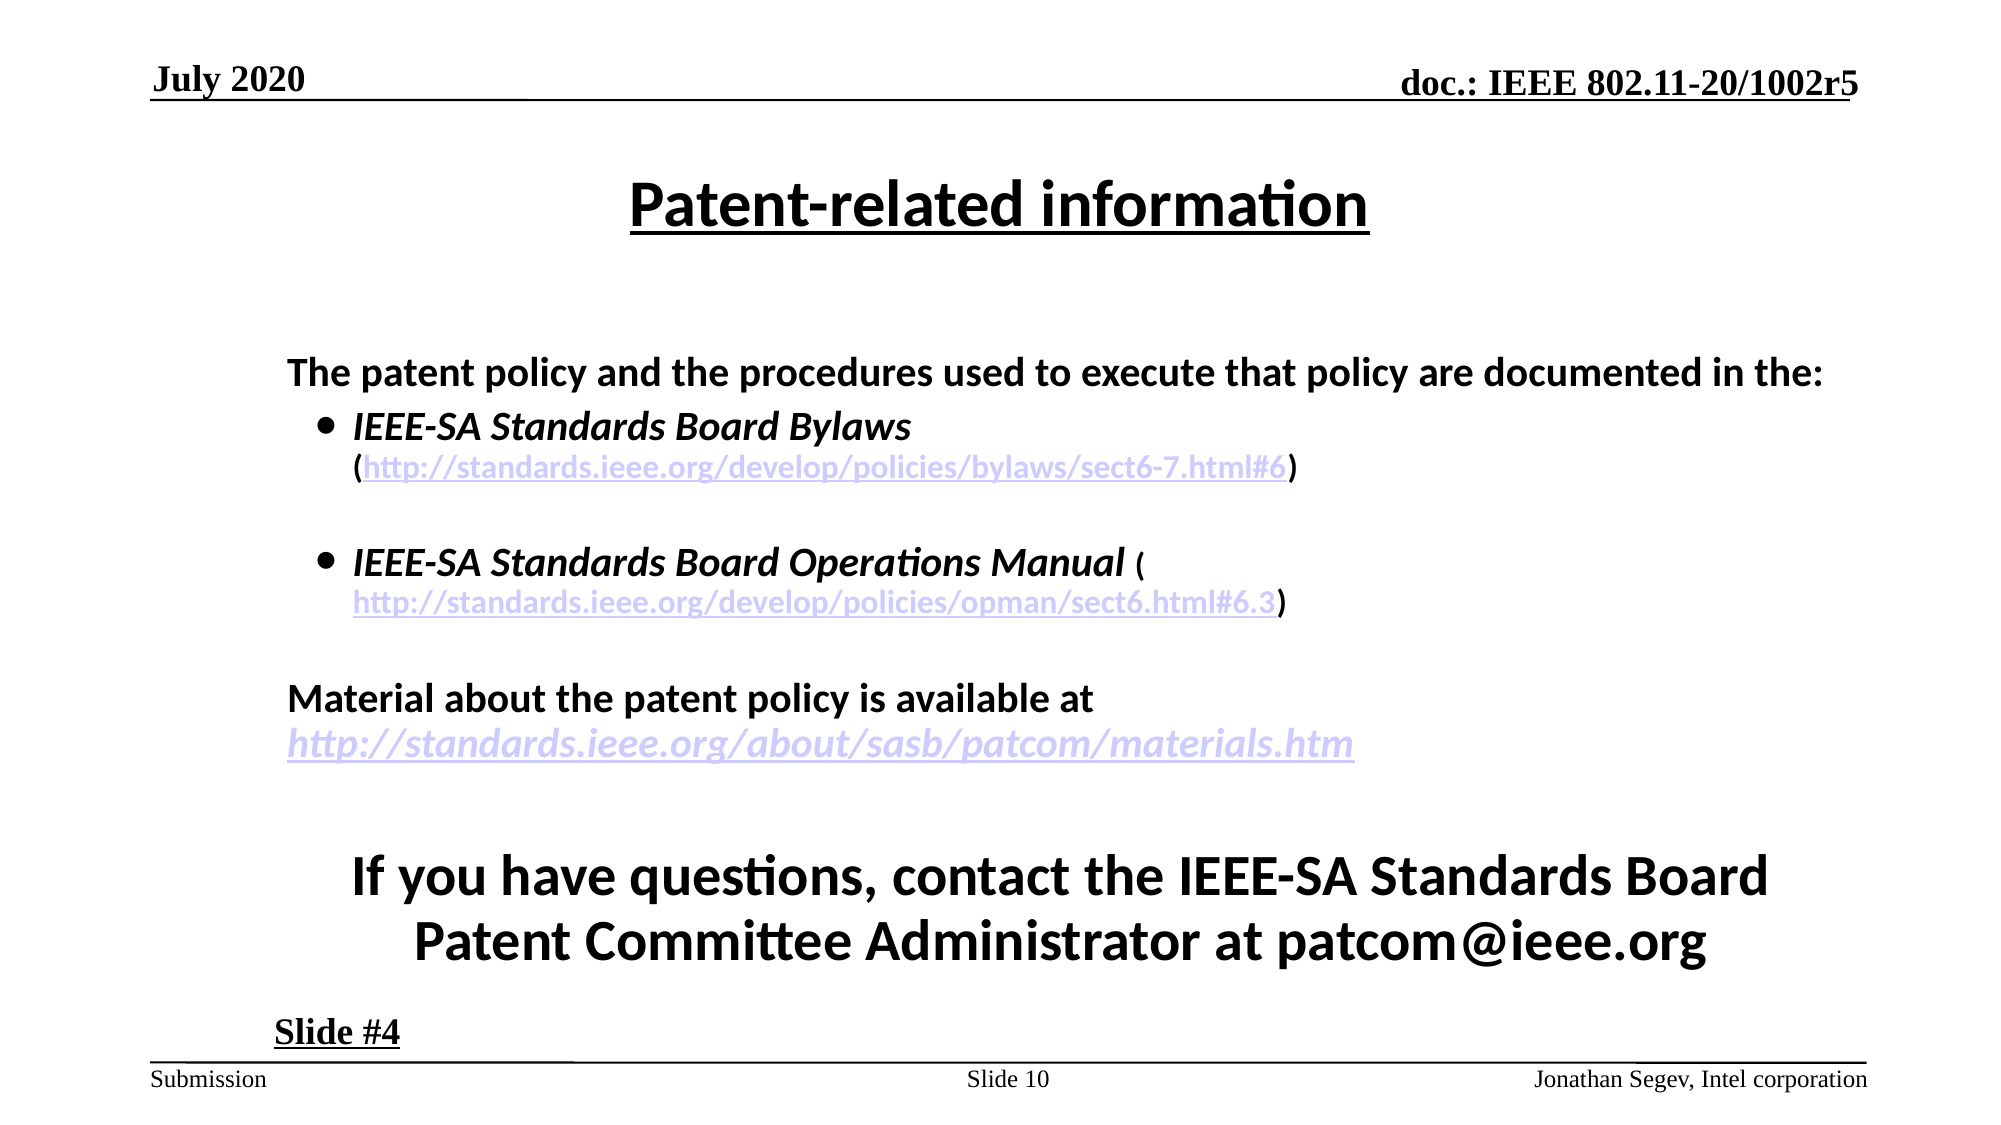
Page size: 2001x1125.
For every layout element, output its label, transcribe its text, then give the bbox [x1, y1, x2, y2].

footer Jonathan Segev, Intel corporation [1171, 1061, 1869, 1093]
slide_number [152, 54, 563, 100]
text_box Slide #4 [259, 999, 416, 1060]
title Patent-related information [149, 112, 1850, 288]
list The patent policy and the procedures used to execute that policy are documented in the: IEEE-SA Standards Board Bylaws (http://standards.ieee.org/develop/policies/bylaws/sect6-7.html#6) IEEE-SA Standards Board Operations Manual (http://standards.ieee.org/develop/policies/opman/sect6.html#6.3) Material about the patent policy is available at http://standards.ieee.org/about/sasb/patcom/materials.htm If you have questions, contact the IEEE-SA Standards Board Patent Committee Administrator at patcom@ieee.org [149, 324, 1850, 1000]
slide_number Slide 10 [950, 1061, 1067, 1123]
